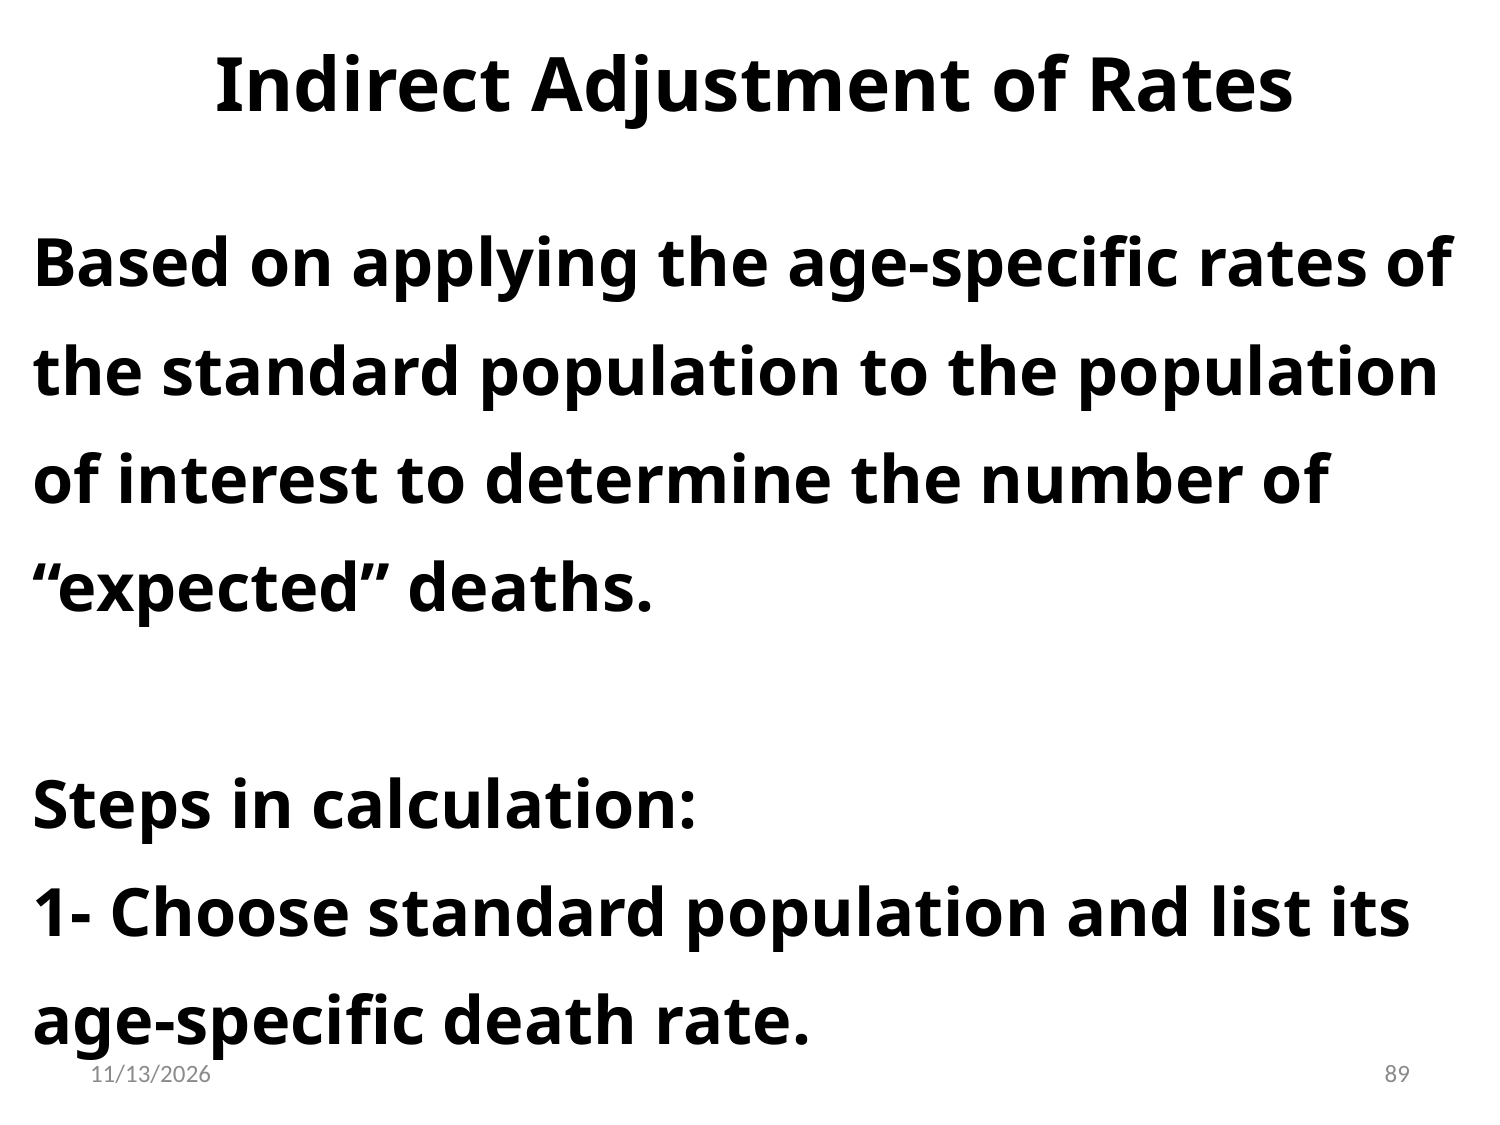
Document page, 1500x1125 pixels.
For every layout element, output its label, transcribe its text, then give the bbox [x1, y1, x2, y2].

text_box Based on applying the age-specific rates of the standard population to the population of interest to determine the number of “expected” deaths. Steps in calculation: 1- Choose standard population and list its age-specific death rate. [17, 184, 1473, 1066]
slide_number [75, 1066, 425, 1103]
text_box Indirect Adjustment of Rates [200, 29, 1311, 134]
slide_number 89 [1074, 1066, 1425, 1103]
